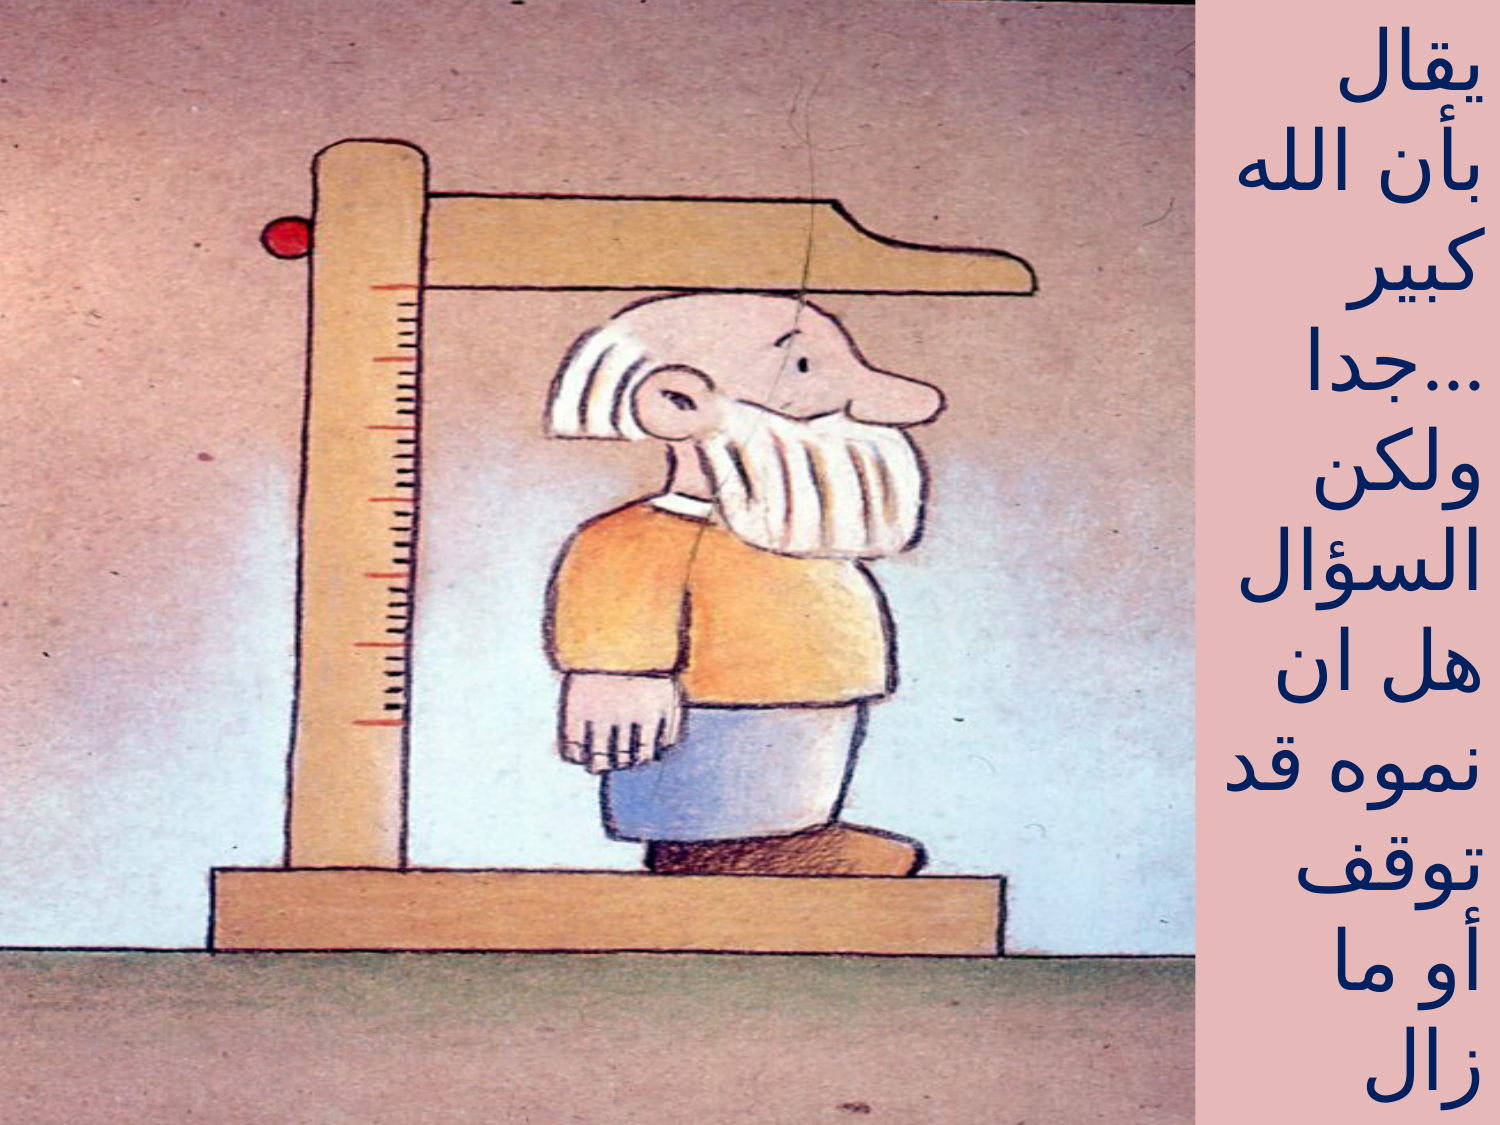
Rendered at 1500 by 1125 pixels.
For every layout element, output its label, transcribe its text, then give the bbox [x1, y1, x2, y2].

text_box يقال بأن الله كبير جدا... ولكن السؤال هل ان نموه قد توقف أو ما زال مستمرا ؟... [1196, 0, 1500, 1125]
picture [0, 0, 1196, 1125]
